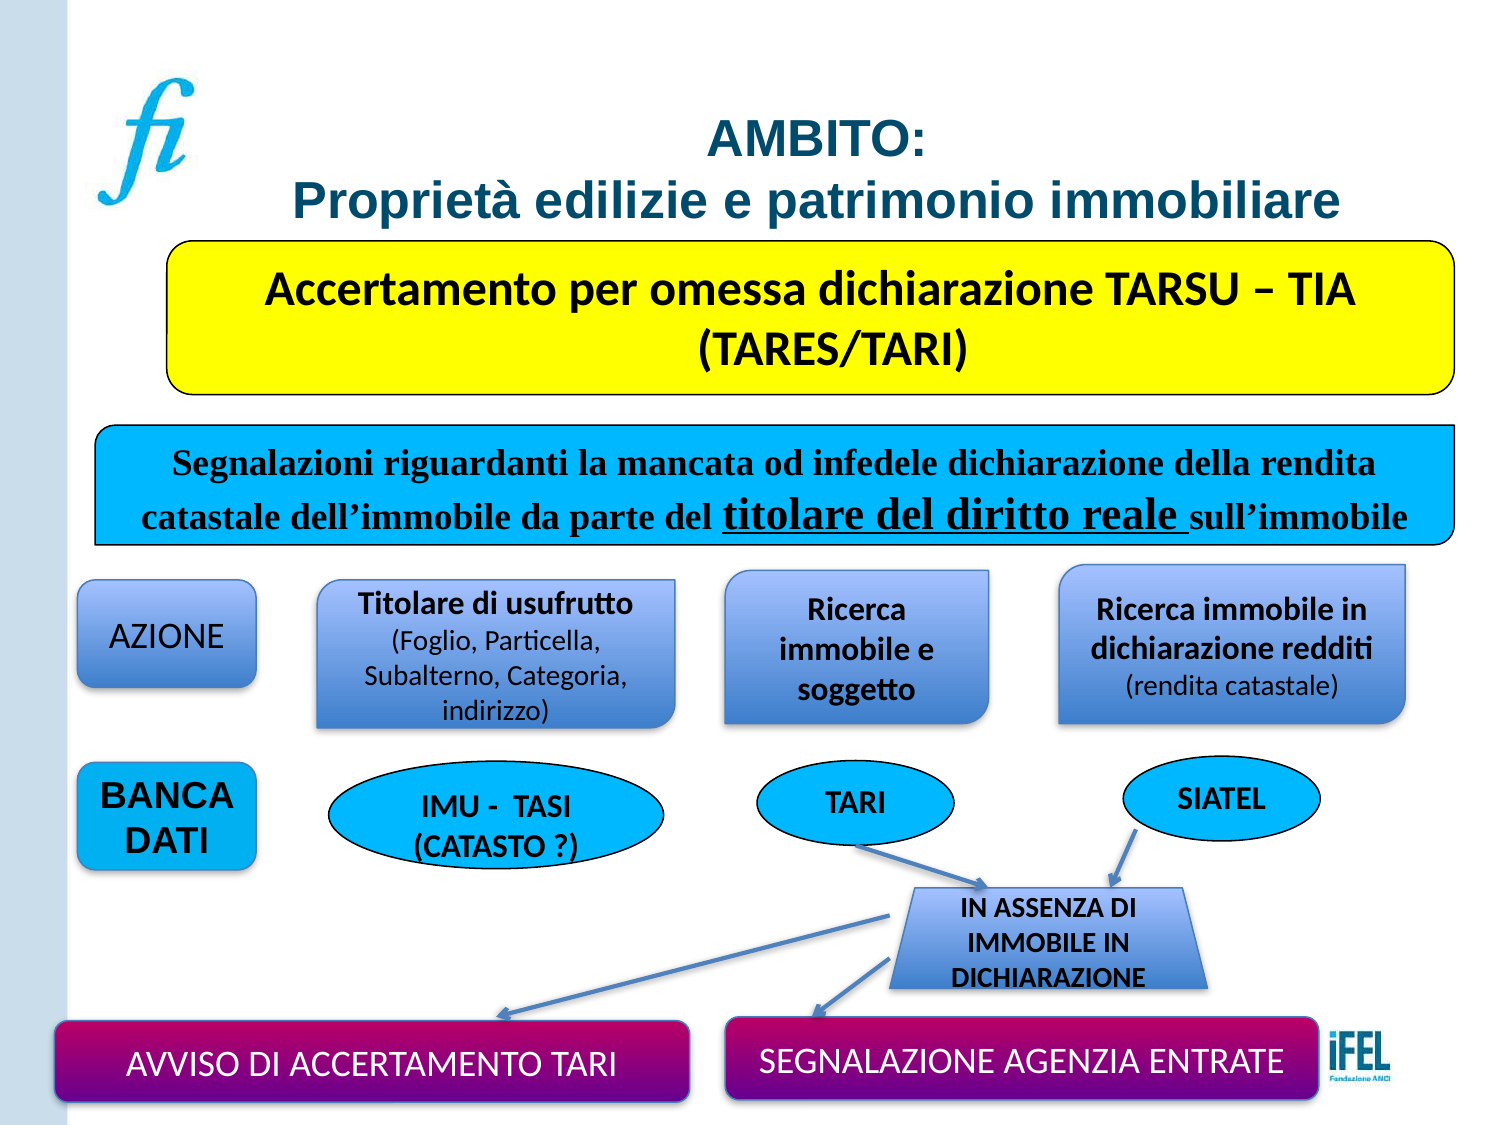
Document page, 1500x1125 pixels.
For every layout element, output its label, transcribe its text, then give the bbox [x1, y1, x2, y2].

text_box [495, 915, 890, 1017]
text_box AMBITO: Proprietà edilizie e patrimonio immobiliare [229, 97, 1406, 241]
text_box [855, 845, 989, 889]
text_box Ricerca immobile in dichiarazione redditi (rendita catastale) [1058, 563, 1406, 725]
text_box AVVISO DI ACCERTAMENTO TARI [53, 1019, 691, 1104]
text_box BANCA DATI [76, 761, 257, 871]
text_box Segnalazioni riguardanti la mancata od infedele dichiarazione della rendita catastale dell’immobile da parte del titolare del diritto reale sull’immobile [95, 425, 1455, 545]
text_box Titolare di usufrutto (Foglio, Particella, Subalterno, Categoria, indirizzo) [316, 579, 676, 729]
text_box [811, 957, 890, 1017]
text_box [1109, 828, 1137, 889]
text_box Ricerca immobile e soggetto [724, 569, 990, 725]
picture [0, 0, 1500, 1125]
text_box Accertamento per omessa dichiarazione TARSU – TIA (TARES/TARI) ESEMPIO PRATICO [166, 240, 1455, 395]
text_box SIATEL [1123, 756, 1321, 841]
text_box IN ASSENZA DI IMMOBILE IN DICHIARAZIONE [896, 887, 1209, 990]
text_box TARI [757, 760, 955, 846]
text_box SEGNALAZIONE AGENZIA ENTRATE [724, 1016, 1320, 1101]
text_box AZIONE [76, 579, 257, 689]
text_box IMU - TASI (CATASTO ?) [328, 761, 664, 869]
